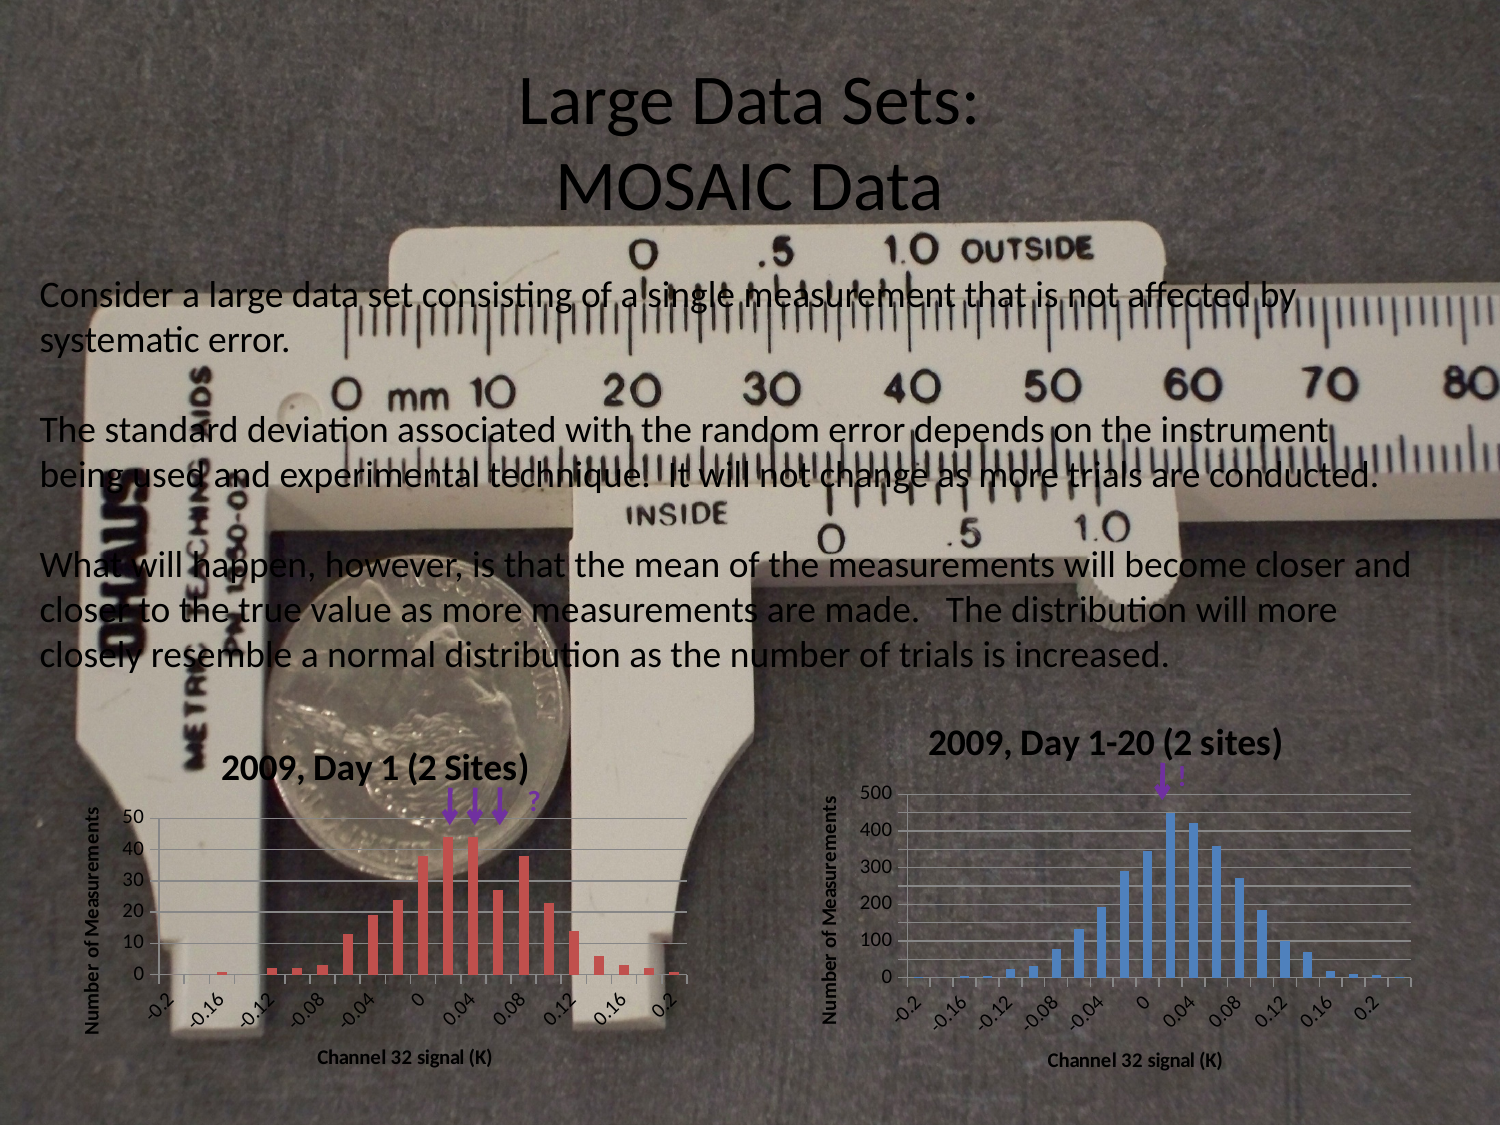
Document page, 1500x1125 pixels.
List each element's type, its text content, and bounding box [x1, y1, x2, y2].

picture [0, 0, 1500, 1125]
chart [49, 724, 701, 1101]
title Large Data Sets: MOSAIC Data [74, 44, 1426, 233]
chart [787, 699, 1424, 1104]
text_box Consider a large data set consisting of a single measurement that is not affected by systematic error. The standard deviation associated with the random error depends on the instrument being used and experimental technique. It will not change as more trials are conducted. What will happen, however, is that the mean of the measurements will become closer and closer to the true value as more measurements are made. The distribution will more closely resemble a normal distribution as the number of trials is increased. [24, 262, 1438, 683]
